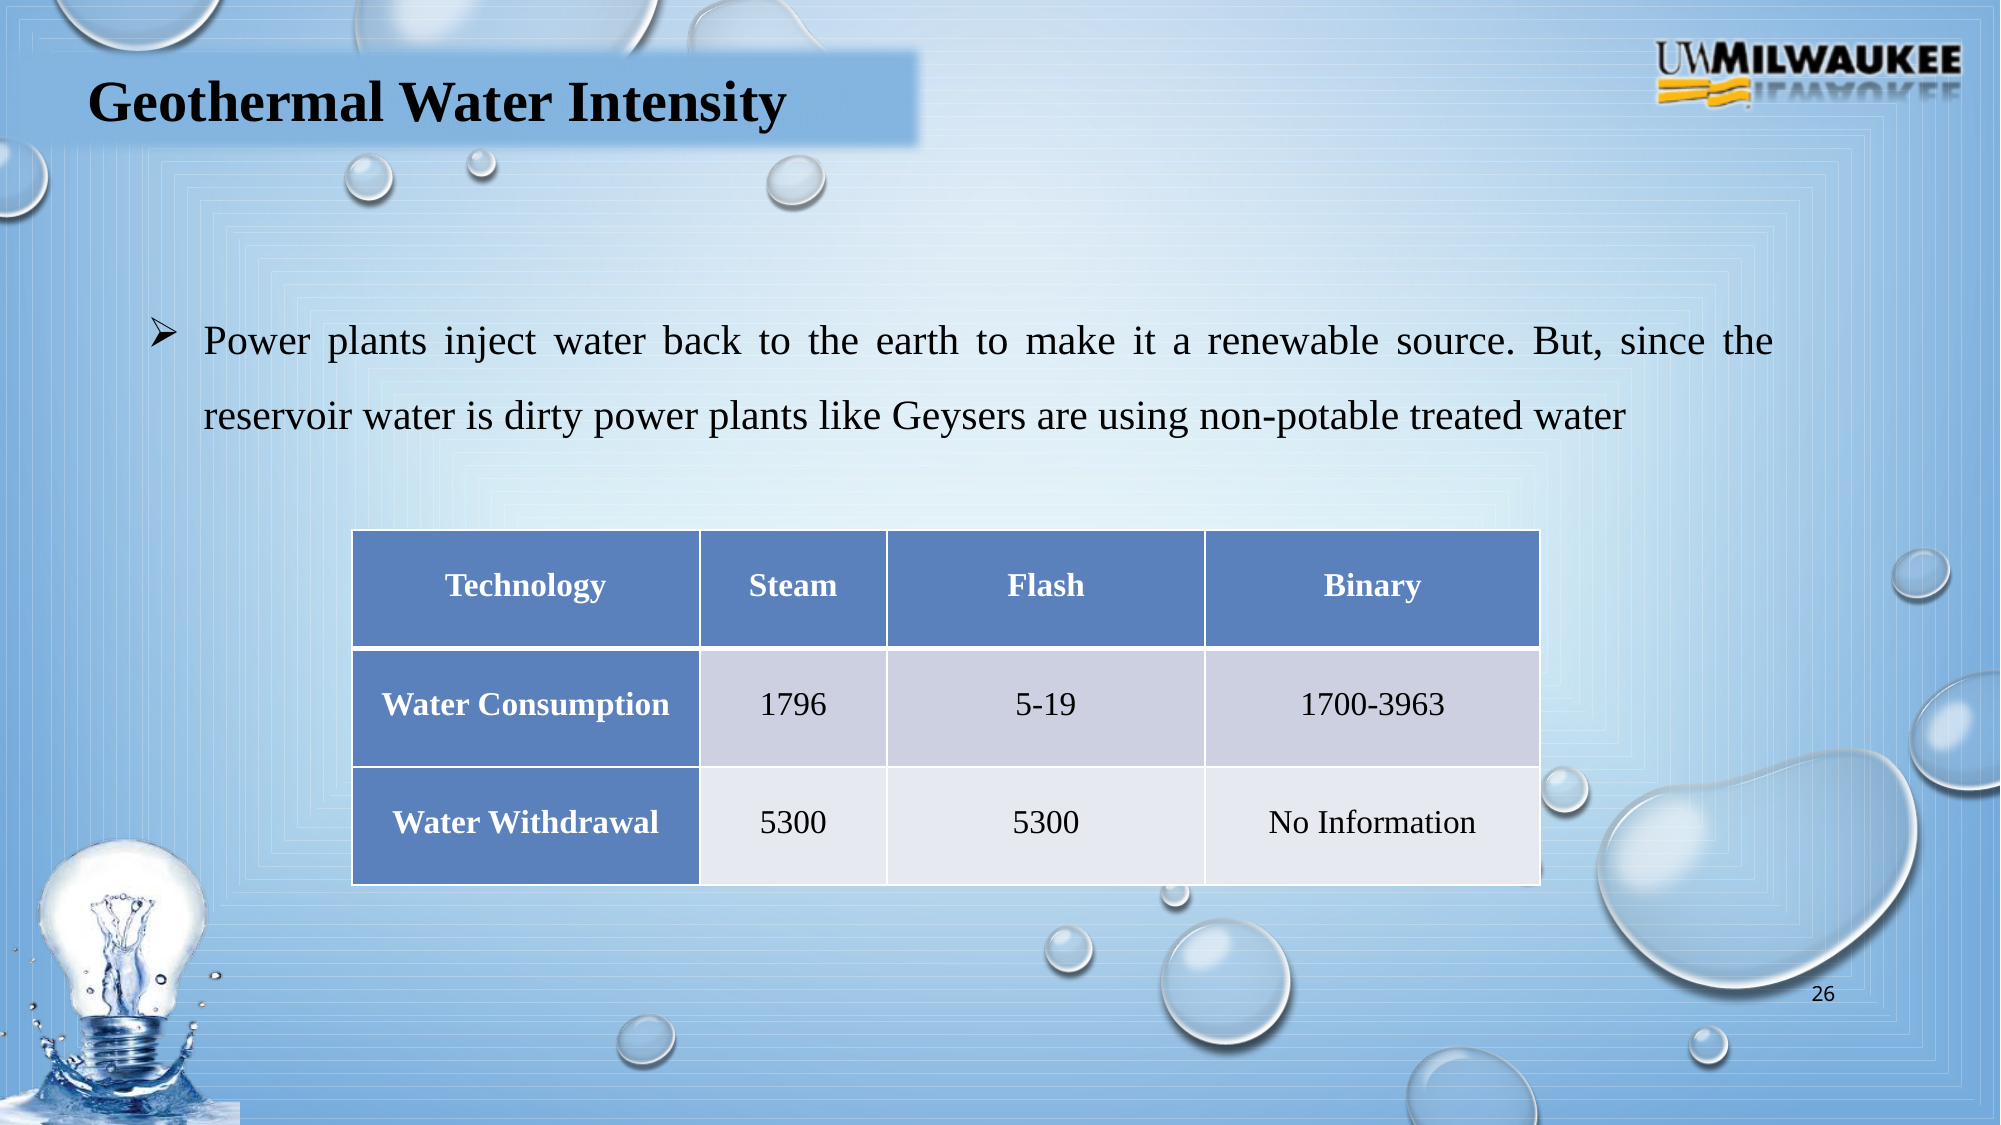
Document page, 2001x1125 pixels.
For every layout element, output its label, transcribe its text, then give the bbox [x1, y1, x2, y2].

slide_number 26 [1724, 965, 1851, 1025]
table_cell 1796 [701, 651, 886, 766]
table_cell Water Consumption [353, 651, 699, 766]
table_header Steam [701, 531, 886, 646]
table_cell 5300 [701, 768, 886, 884]
table_header Flash [888, 531, 1204, 646]
table_cell No Information [1206, 768, 1539, 884]
table_header Technology [353, 531, 699, 646]
table_cell 1700-3963 [1206, 651, 1539, 766]
text_box Geothermal Water Intensity [17, 58, 909, 138]
table_header Binary [1206, 531, 1539, 646]
table_cell 5-19 [888, 651, 1204, 766]
text_box Power plants inject water back to the earth to make it a renewable source. But, since the reservoir water is dirty power plants like Geysers are using non-potable treated water [132, 280, 1790, 490]
table_cell 5300 [888, 768, 1204, 884]
table_cell Water Withdrawal [353, 768, 699, 884]
picture [0, 0, 2000, 1125]
